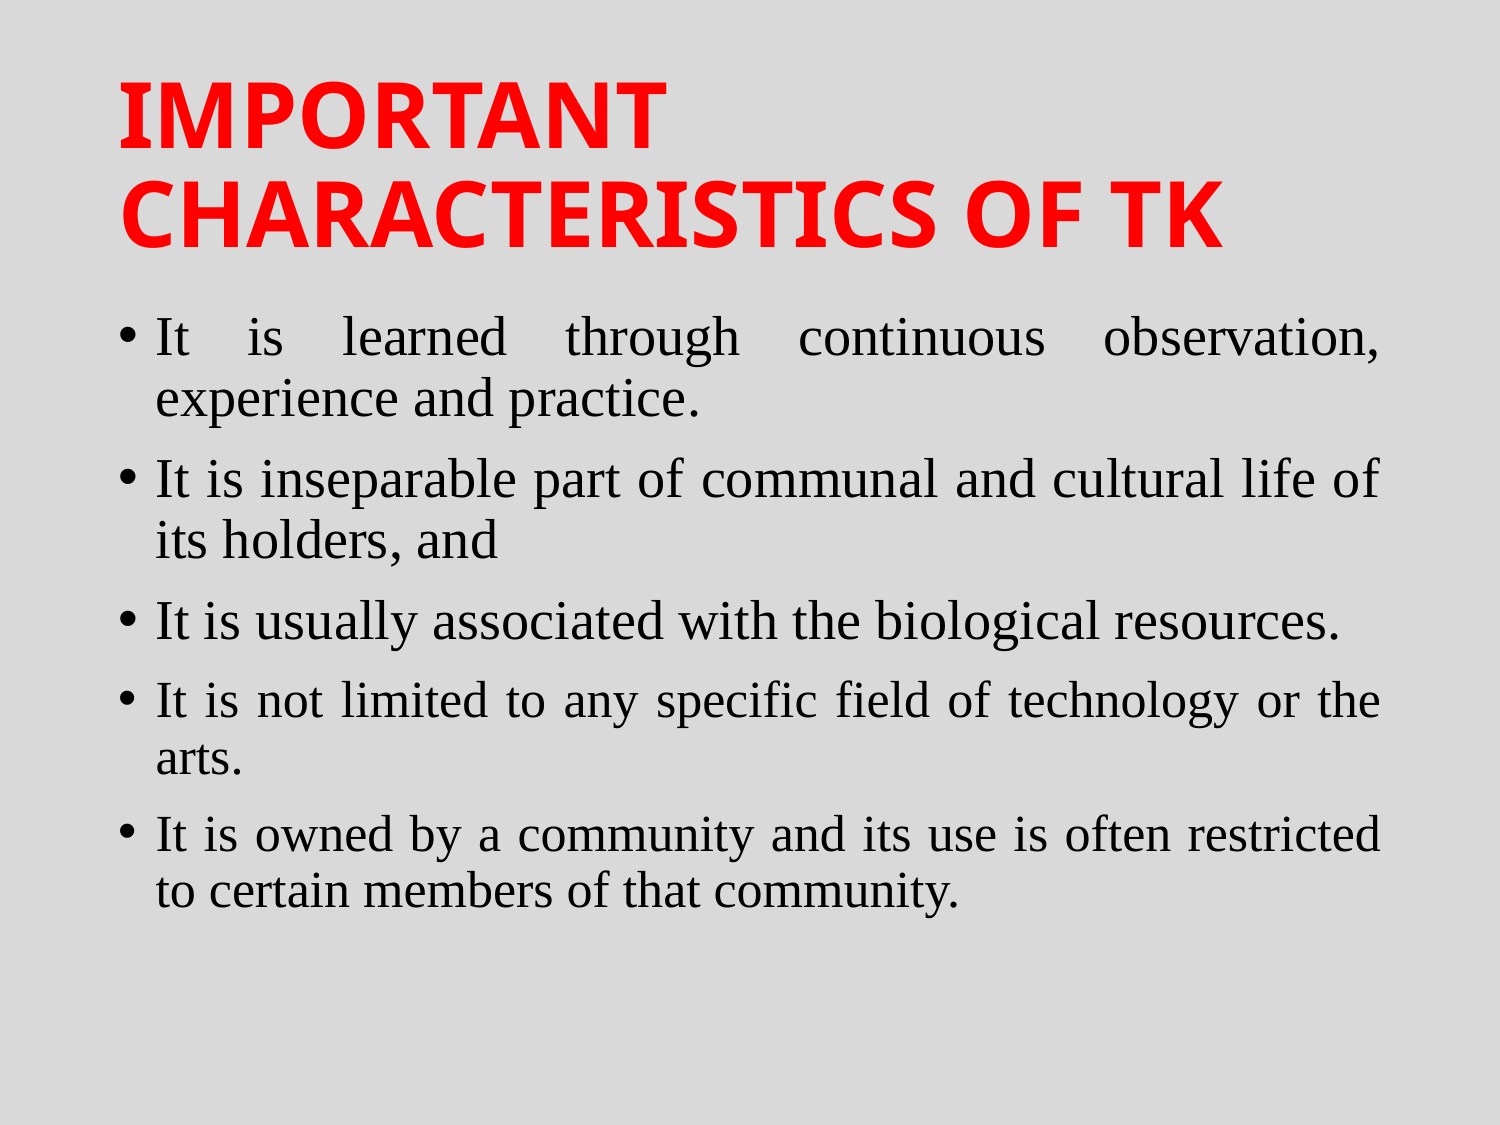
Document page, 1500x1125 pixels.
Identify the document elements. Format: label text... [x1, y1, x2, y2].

list It is learned through continuous observation, experience and practice. It is inseparable part of communal and cultural life of its holders, and It is usually associated with the biological resources. It is not limited to any specific field of technology or the arts. It is owned by a community and its use is often restricted to certain members of that community. [103, 299, 1397, 1014]
title IMPORTANT CHARACTERISTICS OF TK [103, 59, 1397, 278]
